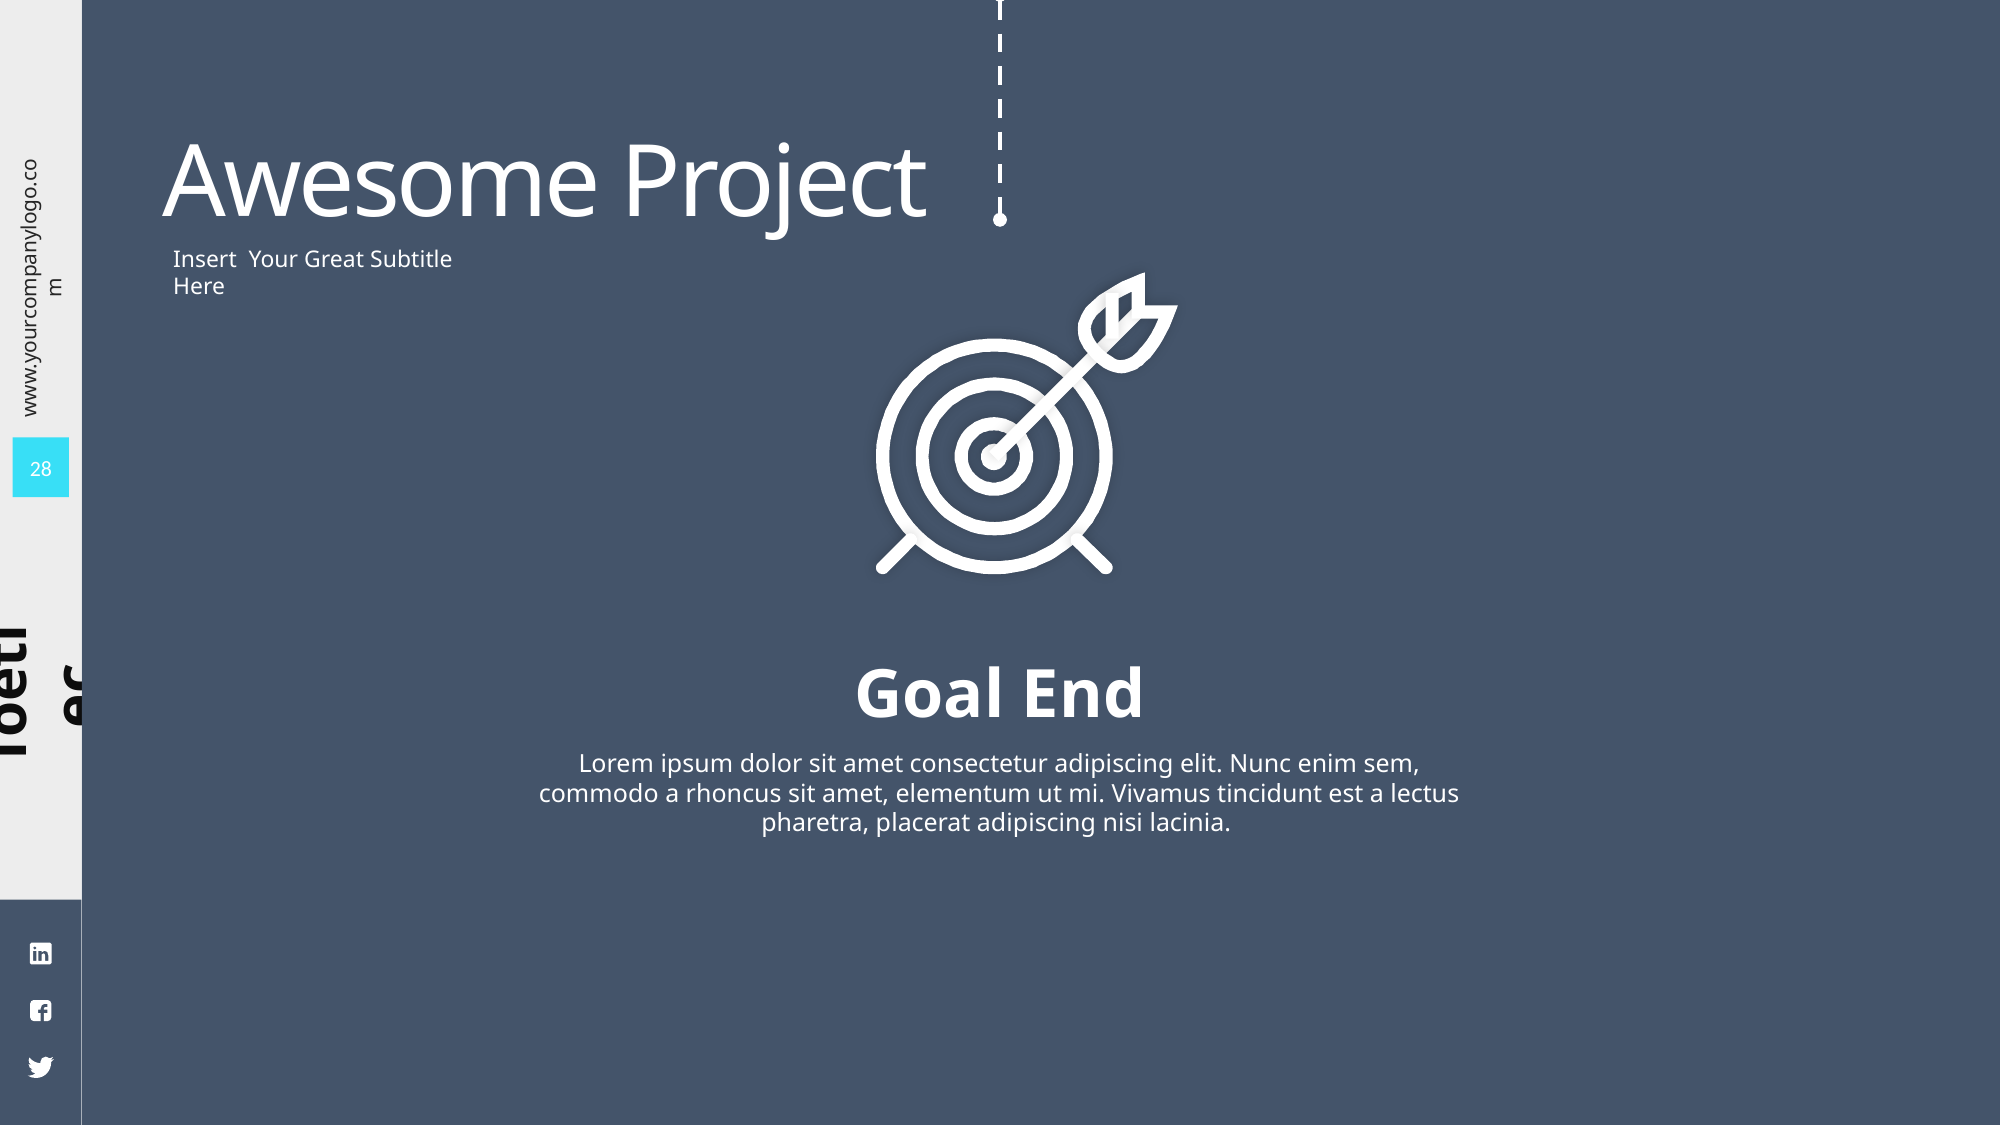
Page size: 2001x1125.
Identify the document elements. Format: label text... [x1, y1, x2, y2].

slide_number 28 [12, 437, 69, 498]
picture [81, 0, 2000, 1125]
